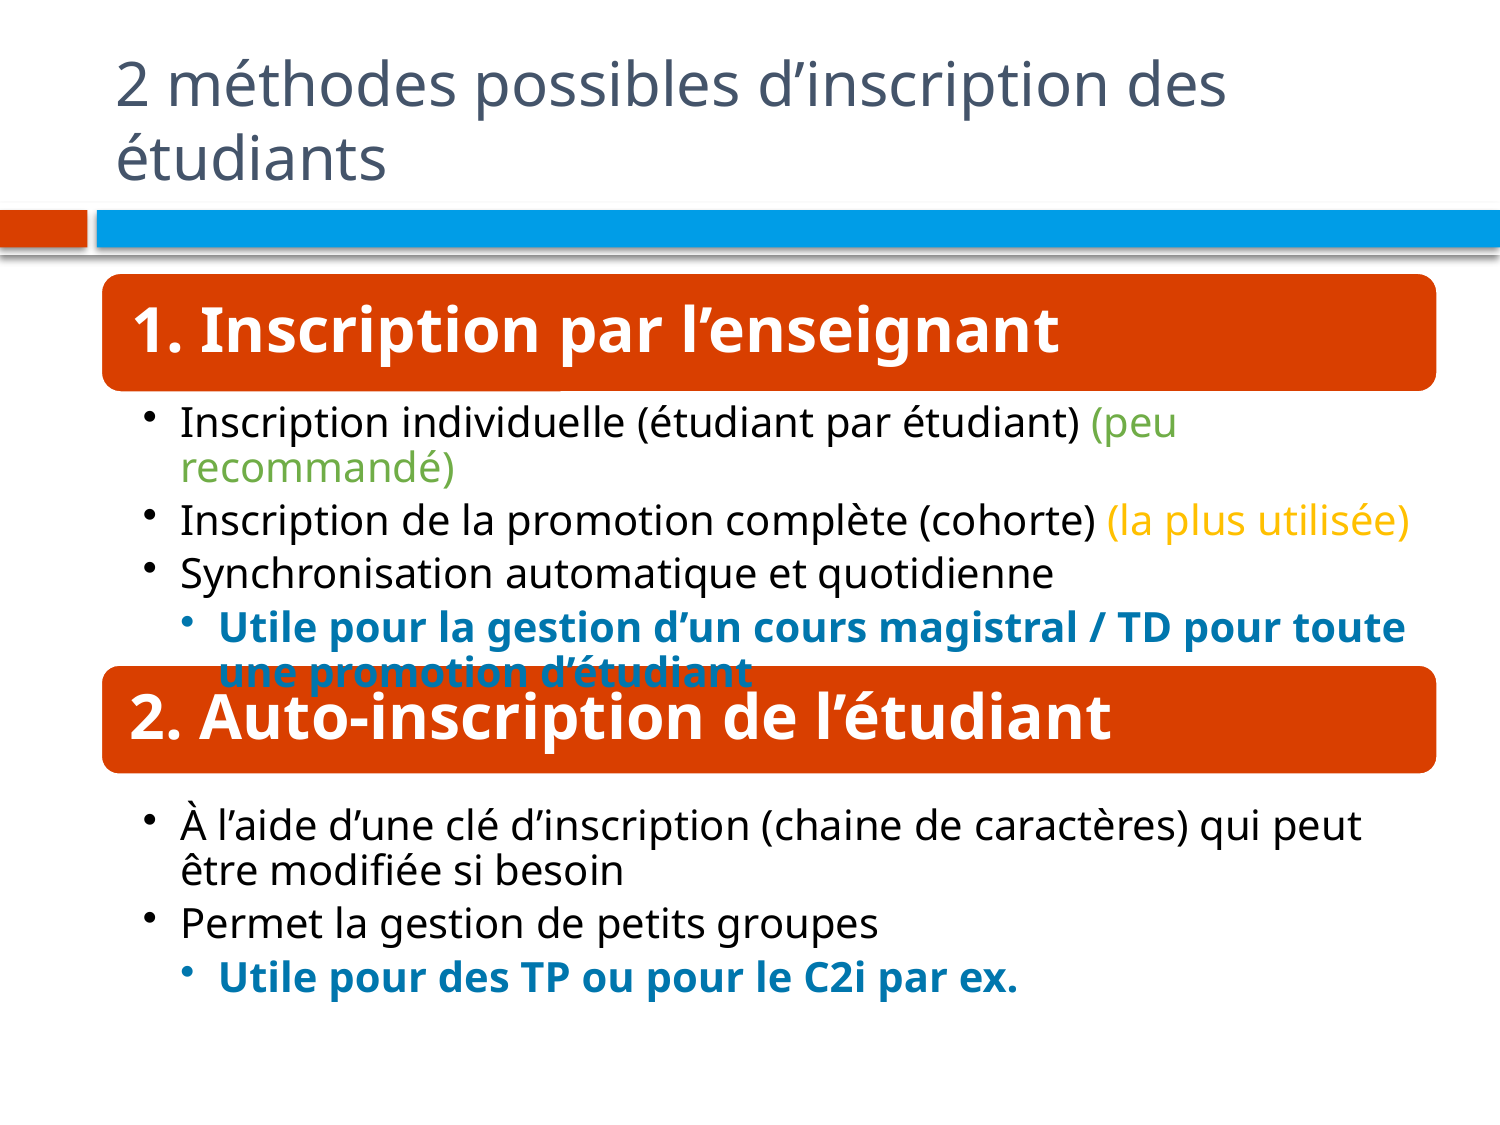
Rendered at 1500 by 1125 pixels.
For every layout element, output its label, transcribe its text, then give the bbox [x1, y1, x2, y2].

title 2 méthodes possibles d’inscription des étudiants [100, 37, 1438, 200]
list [100, 262, 1439, 1001]
